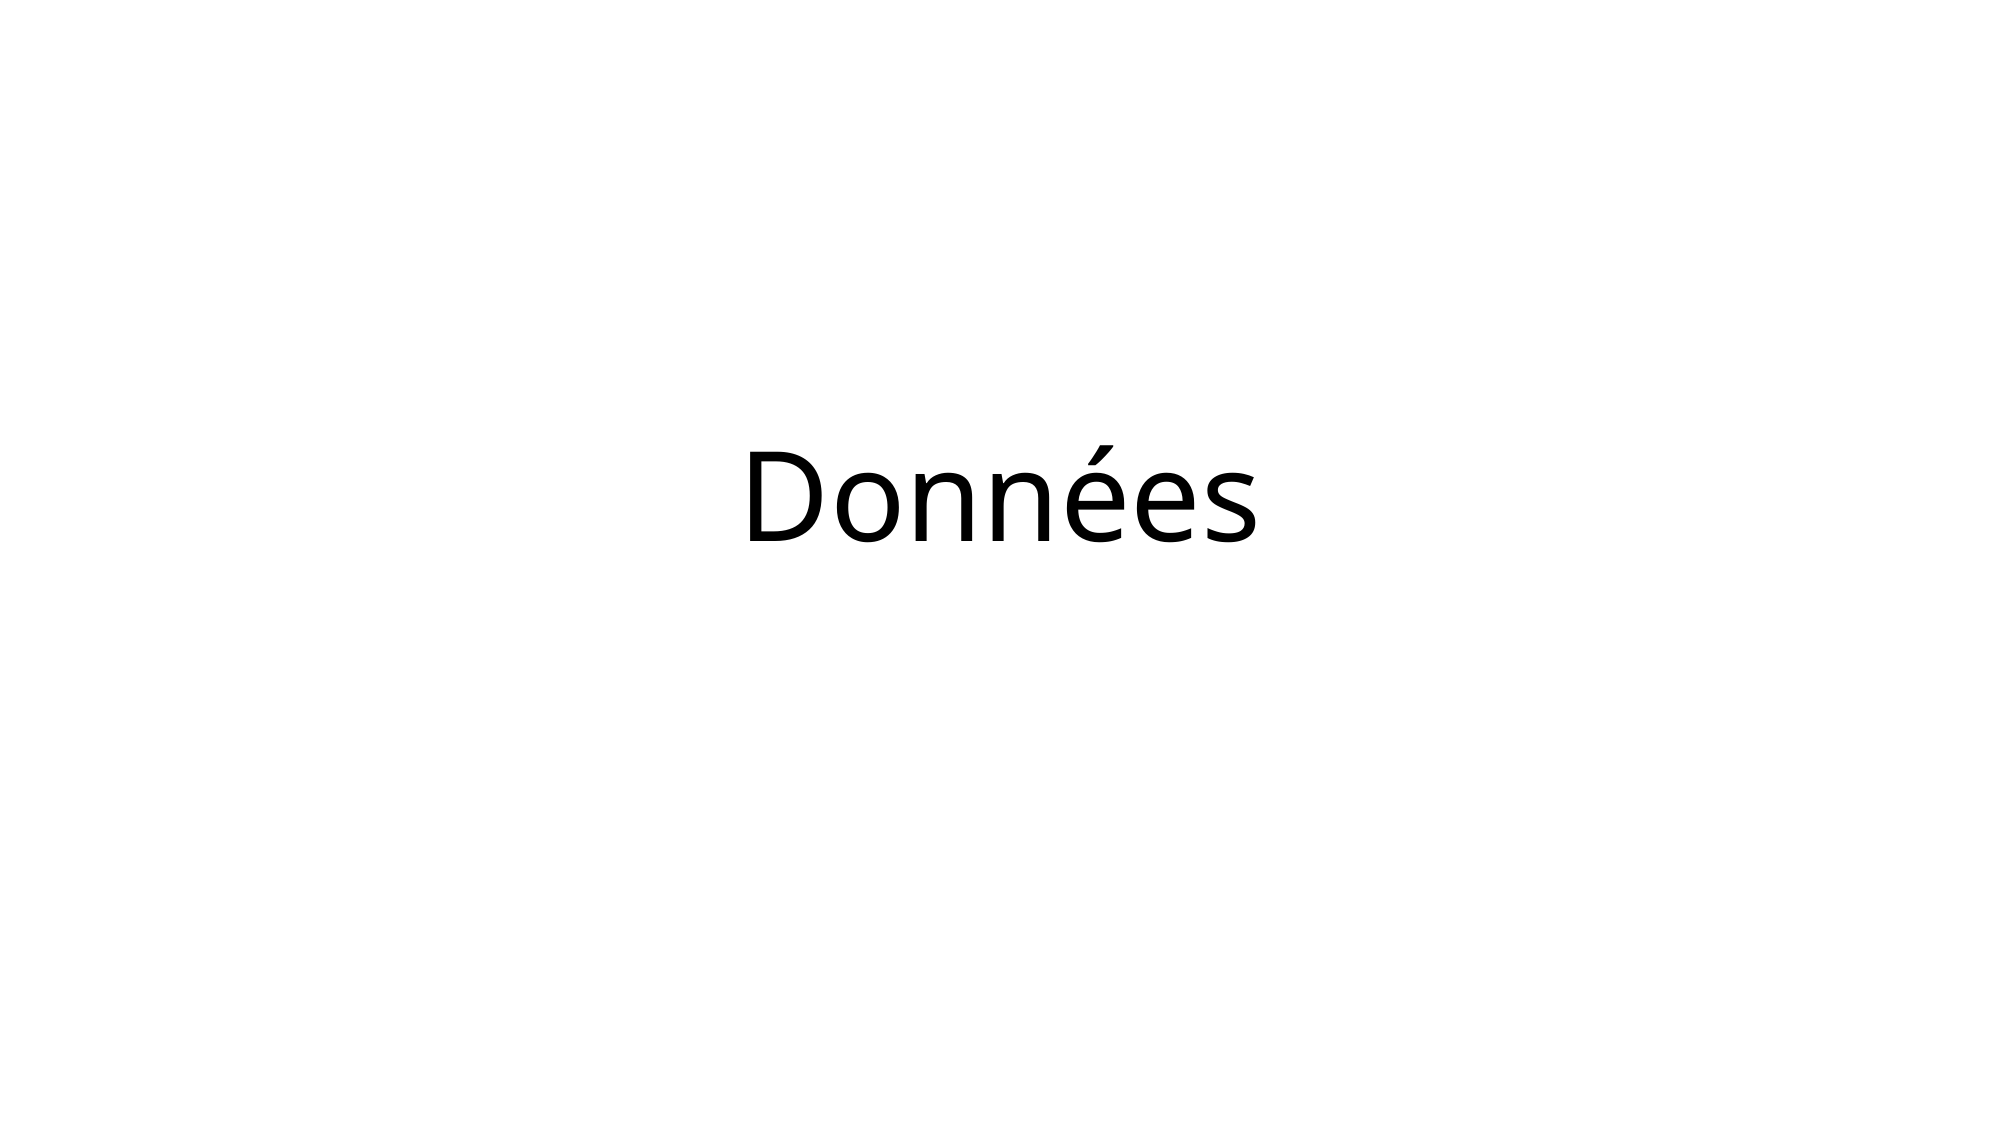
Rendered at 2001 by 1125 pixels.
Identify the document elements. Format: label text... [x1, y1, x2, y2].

title Données [249, 184, 1750, 576]
